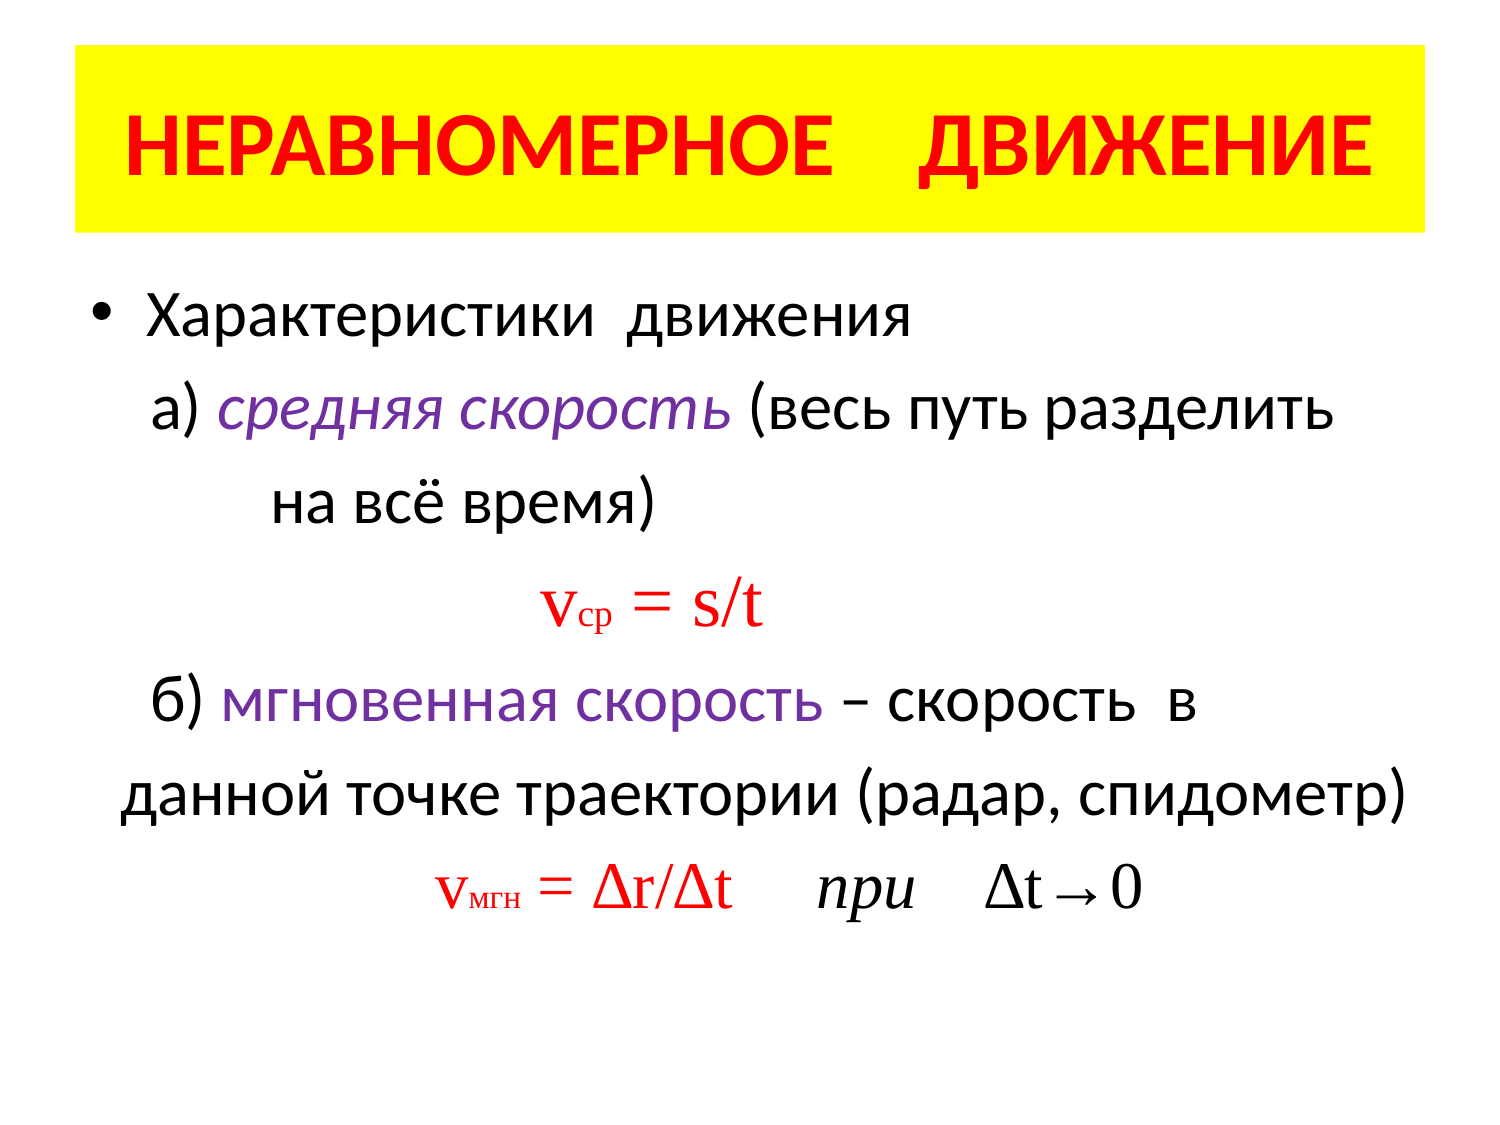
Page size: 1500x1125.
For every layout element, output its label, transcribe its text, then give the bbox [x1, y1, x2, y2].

list Характеристики движения a) средняя скорость (весь путь разделить на всё время) vcp = s/t б) мгновенная скорость – скорость в данной точке траектории (радар, спидометр) vмгн = ∆r/∆t при ∆t→0 [74, 262, 1426, 1006]
title НЕРАВНОМЕРНОЕ ДВИЖЕНИЕ [74, 44, 1426, 233]
